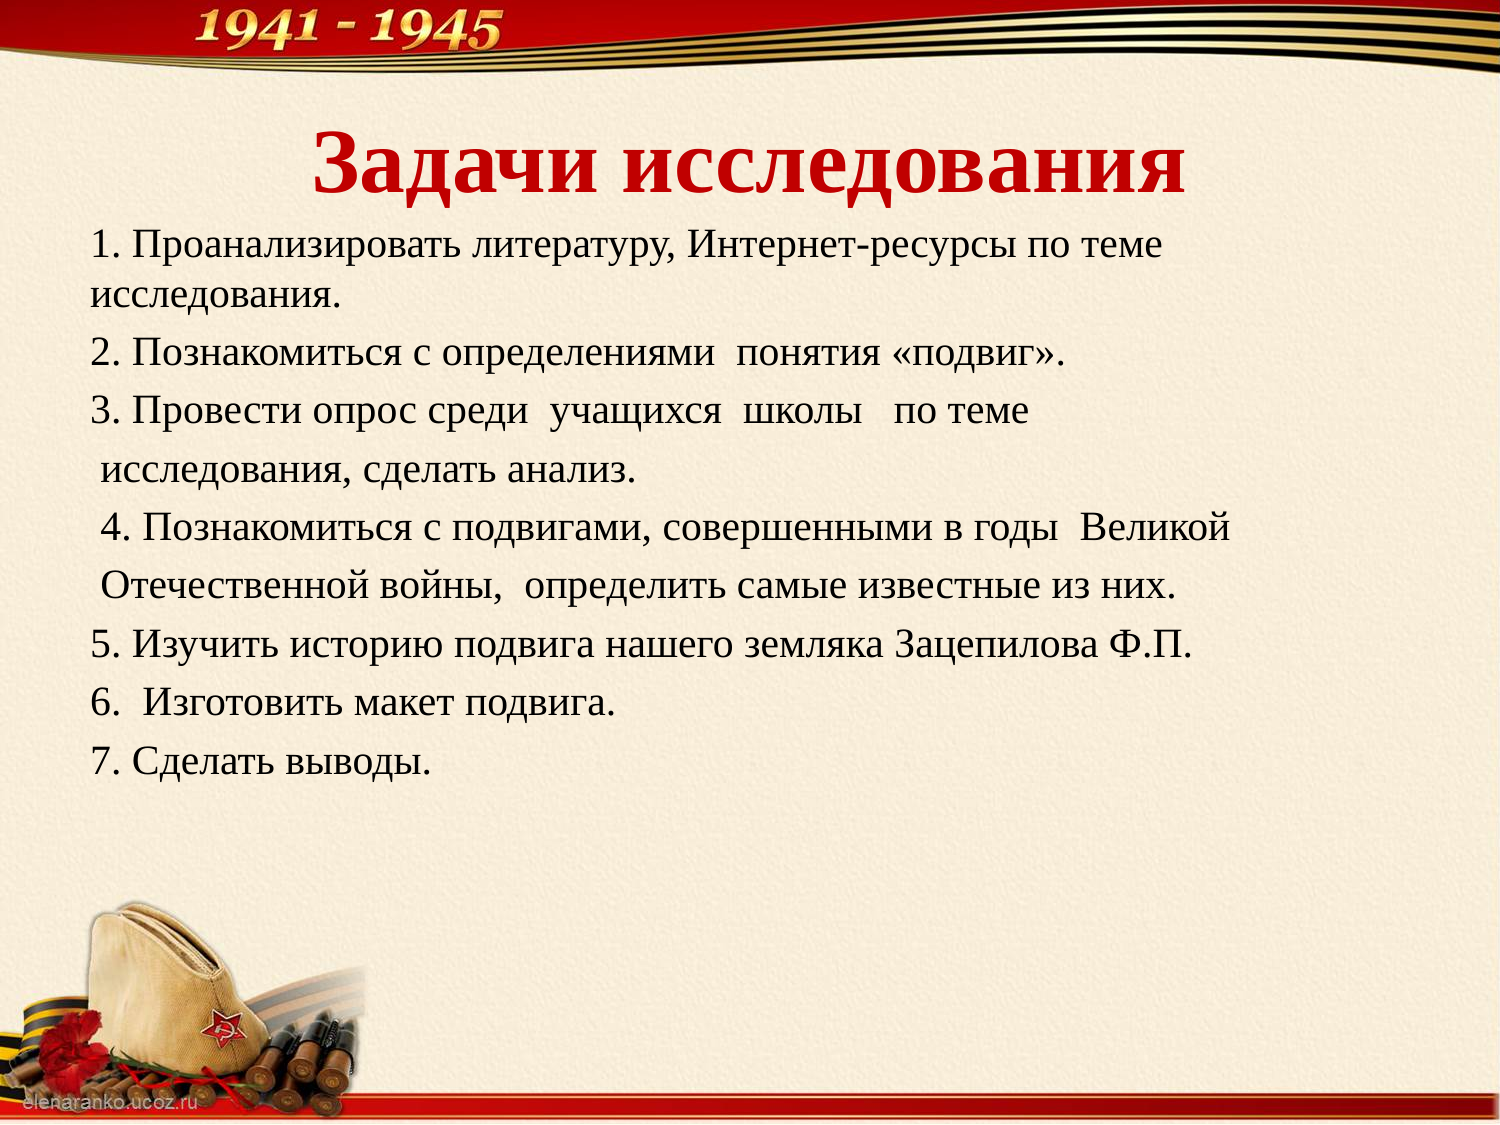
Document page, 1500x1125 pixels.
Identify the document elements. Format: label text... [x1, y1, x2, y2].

picture [0, 0, 1500, 1125]
title Задачи исследования [75, 78, 1425, 208]
list 1. Проанализировать литературу, Интернет-ресурсы по теме исследования. 2. Познакомиться с определениями понятия «подвиг». 3. Провести опрос среди учащихся школы по теме исследования, сделать анализ. 4. Познакомиться с подвигами, совершенными в годы Великой Отечественной войны, определить самые известные из них. 5. Изучить историю подвига нашего земляка Зацепилова Ф.П. 6. Изготовить макет подвига. 7. Сделать выводы. [75, 208, 1425, 905]
